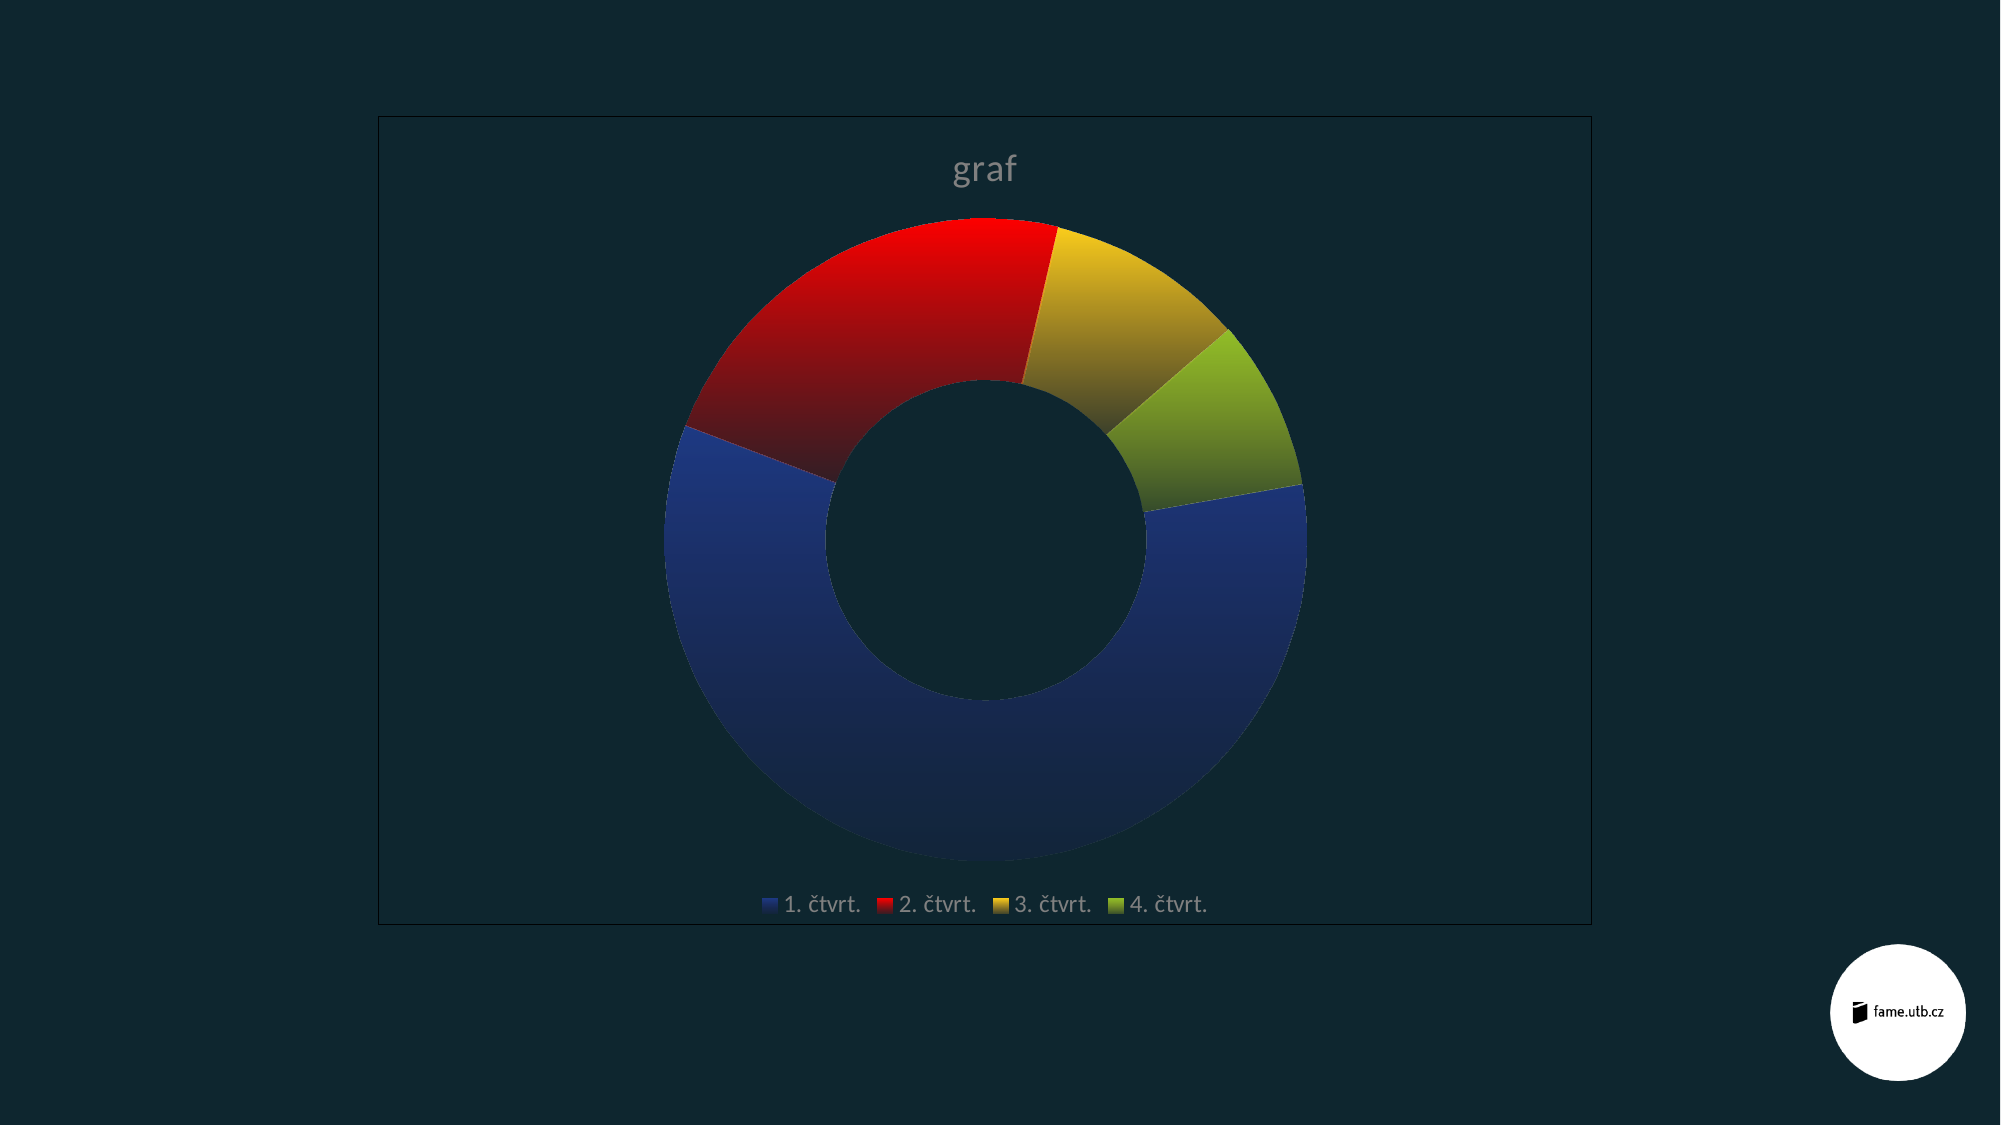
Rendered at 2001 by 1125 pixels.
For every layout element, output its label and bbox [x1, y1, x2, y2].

picture [1830, 944, 1966, 1081]
chart [378, 116, 1592, 925]
